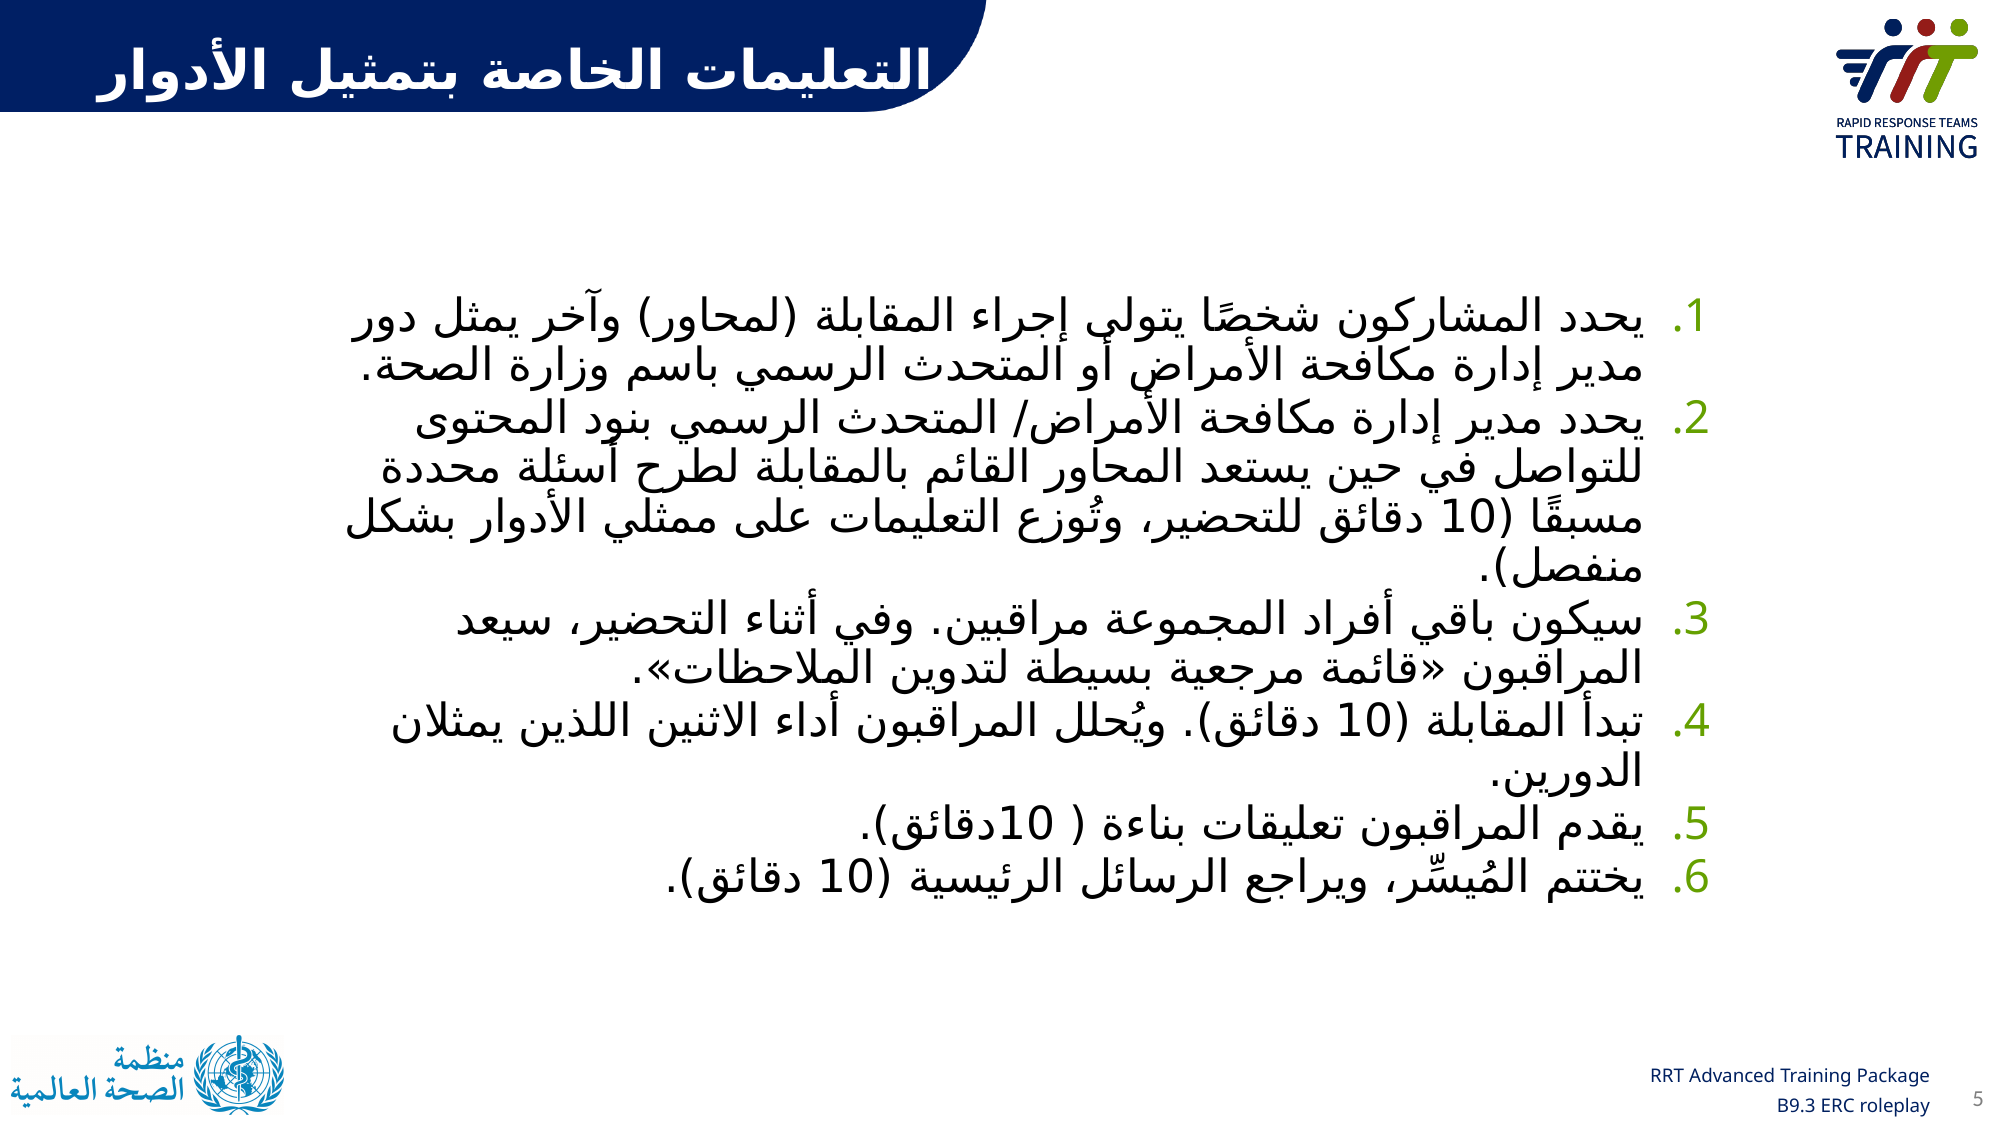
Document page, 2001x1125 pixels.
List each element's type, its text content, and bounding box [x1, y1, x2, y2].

picture [241, 1050, 247, 1059]
picture [1835, 19, 1978, 167]
list يحدد المشاركون شخصًا يتولى إجراء المقابلة (لمحاور) وآخر يمثل دور مدير إدارة مكافحة الأمراض أو المتحدث الرسمي باسم وزارة الصحة. يحدد مدير إدارة مكافحة الأمراض/ المتحدث الرسمي بنود المحتوى للتواصل في حين يستعد المحاور القائم بالمقابلة لطرح أسئلة محددة مسبقًا (10 دقائق للتحضير، وتُوزع التعليمات على ممثلي الأدوار بشكل منفصل). سيكون باقي أفراد المجموعة مراقبين. وفي أثناء التحضير، سيعد المراقبون «قائمة مرجعية بسيطة لتدوين الملاحظات». تبدأ المقابلة (10 دقائق). ويُحلل المراقبون أداء الاثنين اللذين يمثلان الدورين. يقدم المراقبون تعليقات بناءة ( 10دقائق). يختتم المُيسِّر، ويراجع الرسائل الرئيسية (10 دقائق). [254, 225, 1722, 990]
picture [0, 0, 987, 112]
picture [11, 1035, 284, 1115]
text_box التعليمات الخاصة بتمثيل الأدوار [22, 15, 942, 129]
